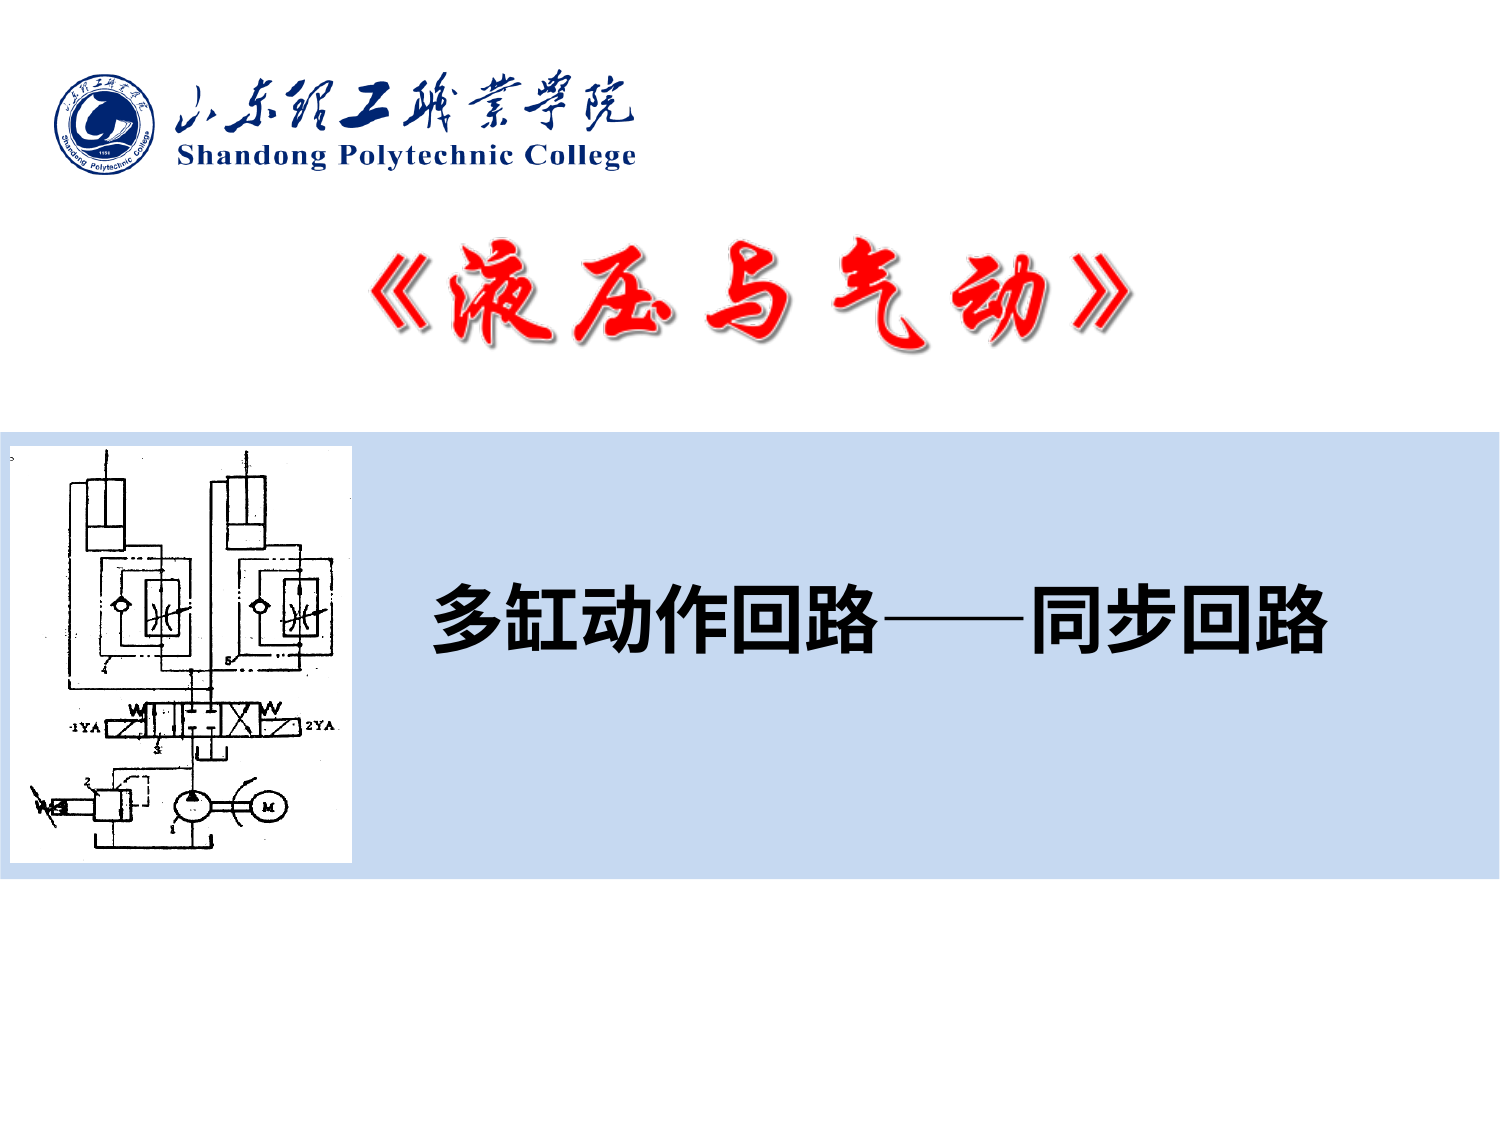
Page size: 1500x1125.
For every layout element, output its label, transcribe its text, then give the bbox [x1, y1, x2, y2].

picture [10, 446, 353, 864]
picture [54, 69, 635, 175]
text_box 多缸动作回路——同步回路 [378, 564, 1382, 670]
picture [311, 219, 1189, 388]
